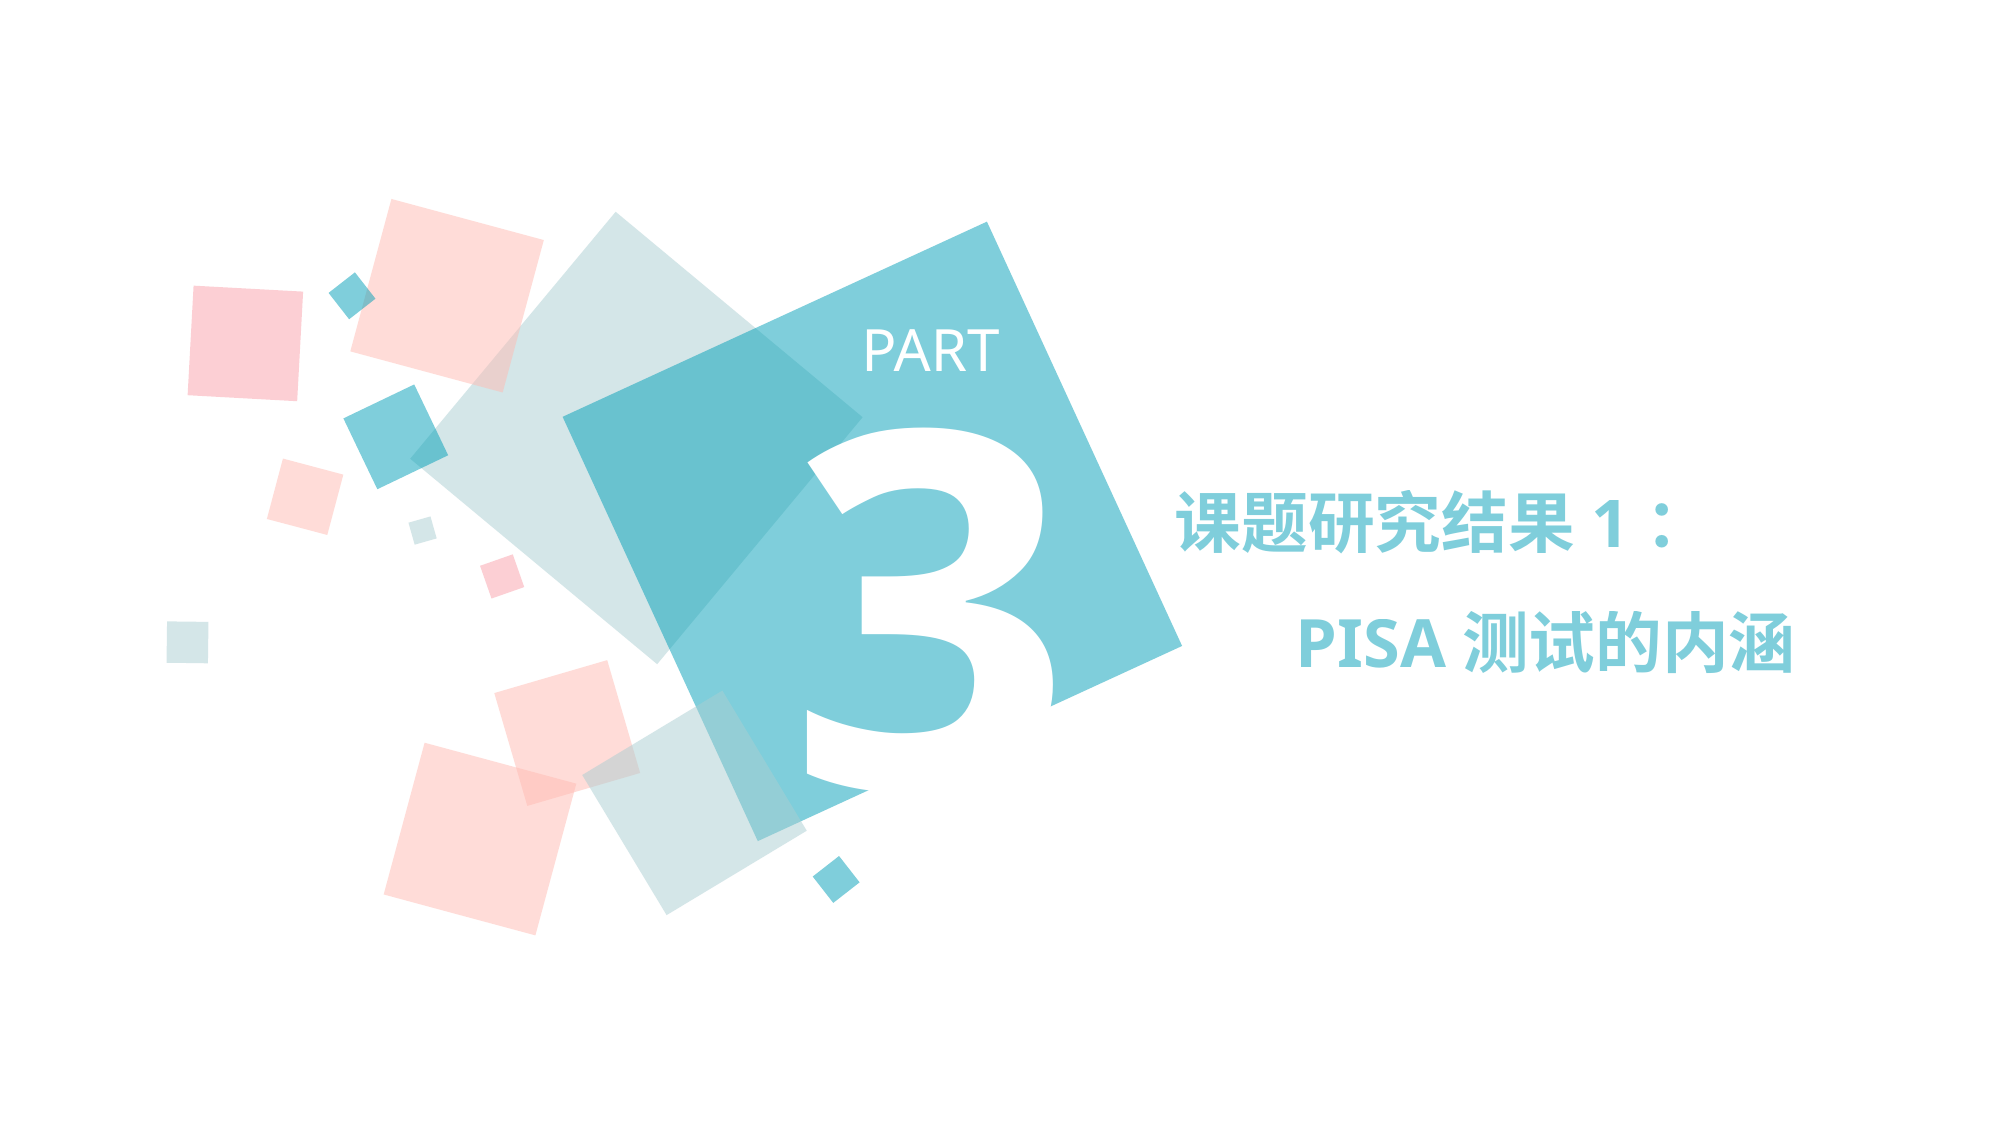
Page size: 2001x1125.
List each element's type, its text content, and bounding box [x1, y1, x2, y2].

text_box PART [846, 305, 1015, 391]
text_box 课题研究结果1： PISA测试的内涵 [1159, 433, 1953, 689]
text_box 3 [773, 283, 1088, 896]
